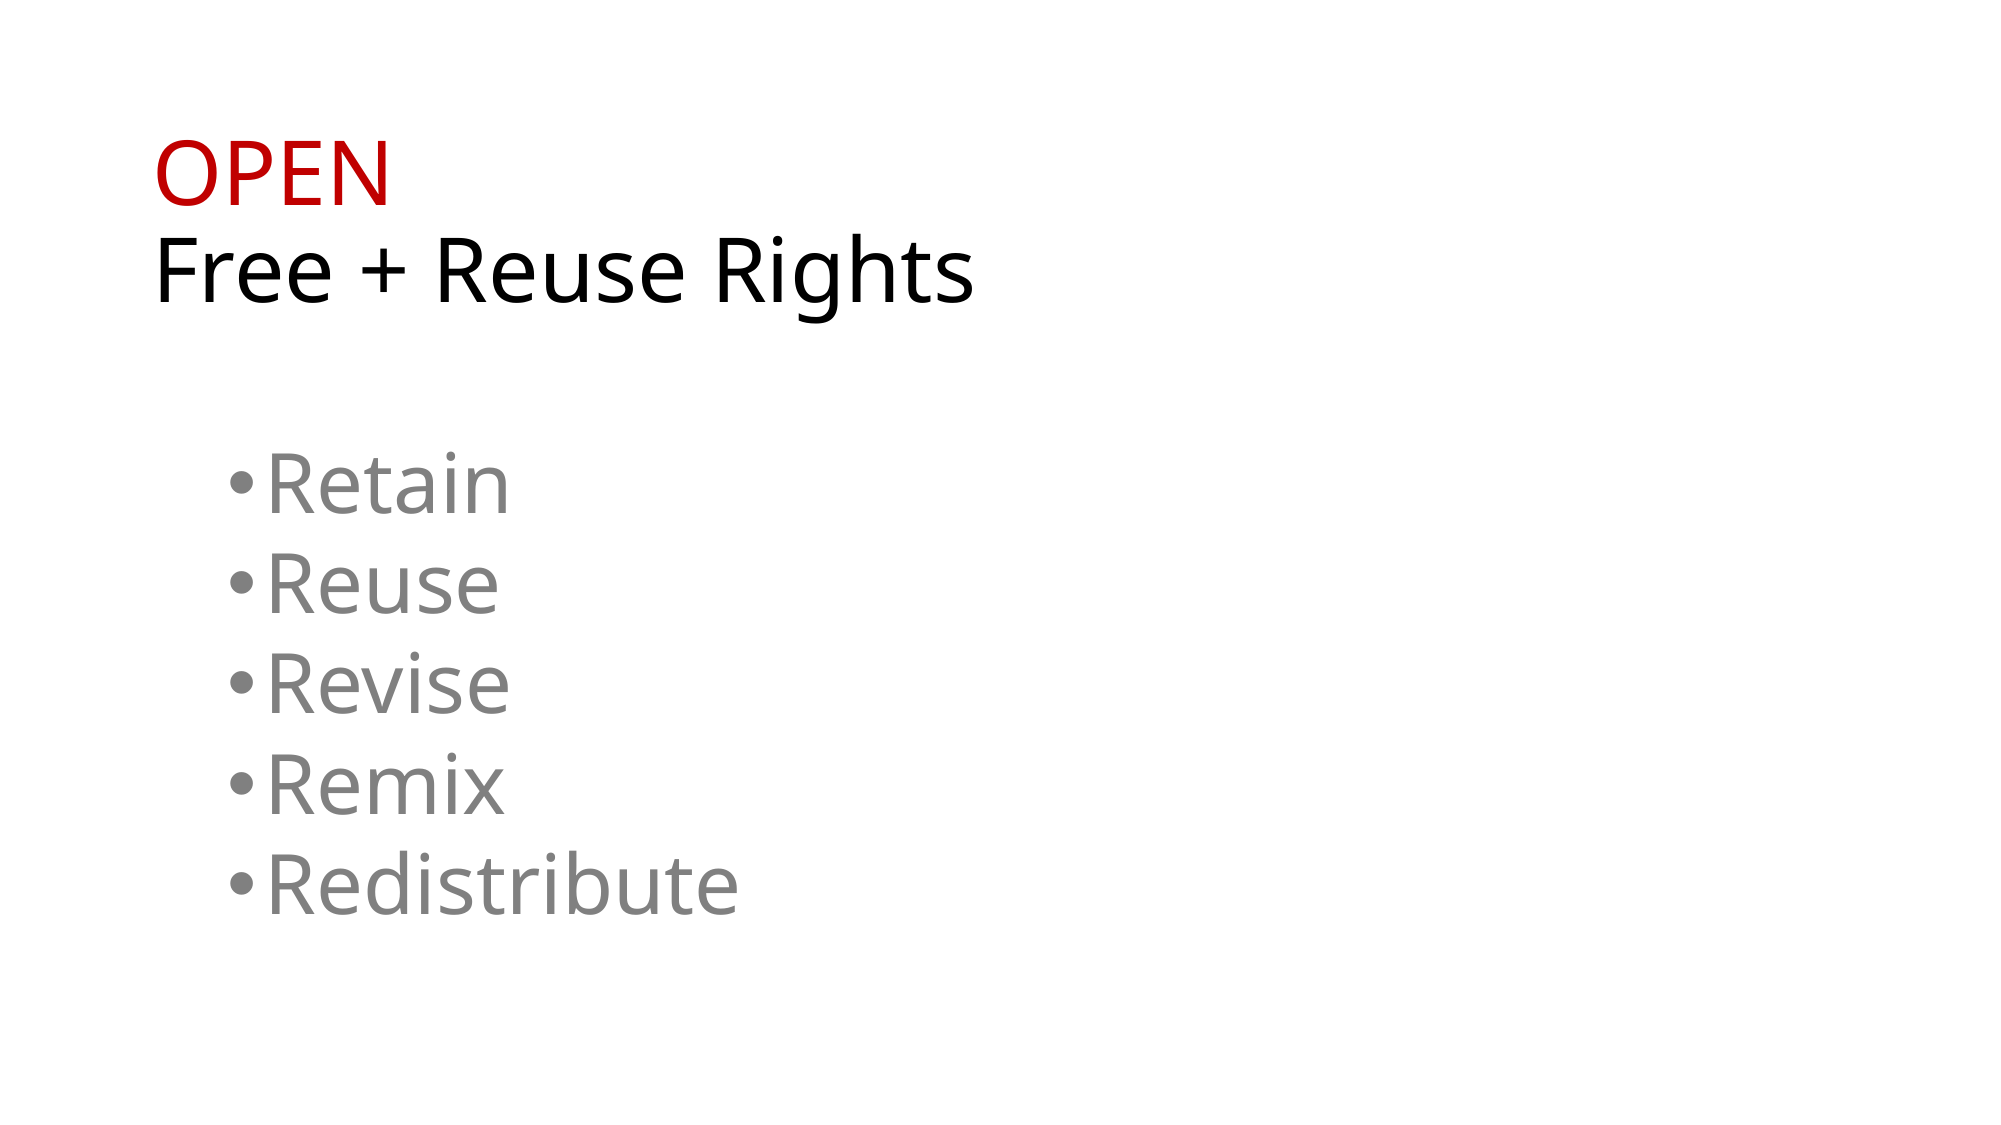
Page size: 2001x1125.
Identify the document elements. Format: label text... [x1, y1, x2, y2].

title OPEN Free + Reuse Rights [137, 59, 1863, 397]
list Retain Reuse Revise Remix Redistribute [137, 434, 1863, 1014]
